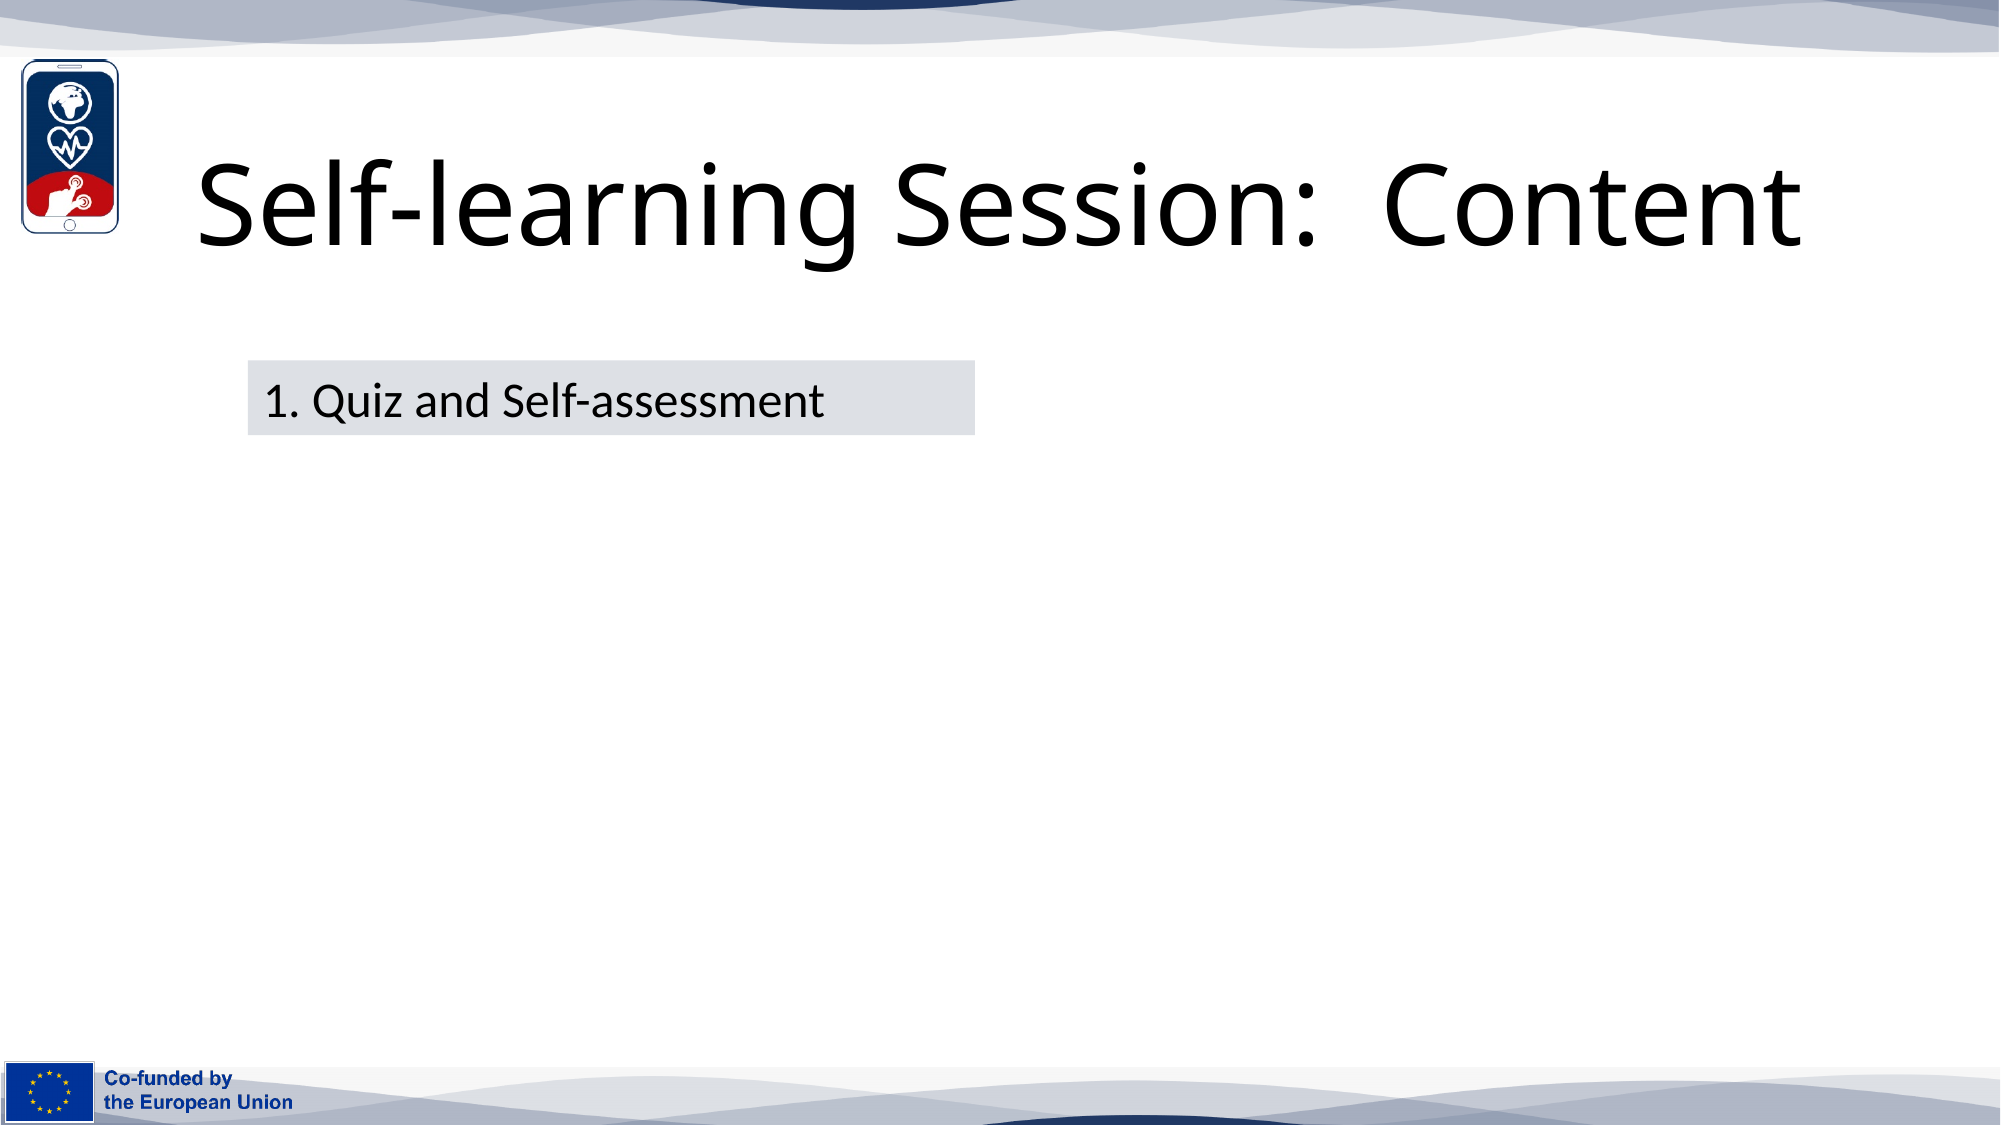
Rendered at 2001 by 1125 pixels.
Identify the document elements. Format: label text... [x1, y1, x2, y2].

title Self-learning Session: Content [137, 68, 1863, 278]
picture [21, 59, 119, 234]
picture [0, 1058, 2001, 1125]
picture [0, 0, 1999, 57]
text_box 1. Quiz and Self-assessment [247, 360, 975, 436]
